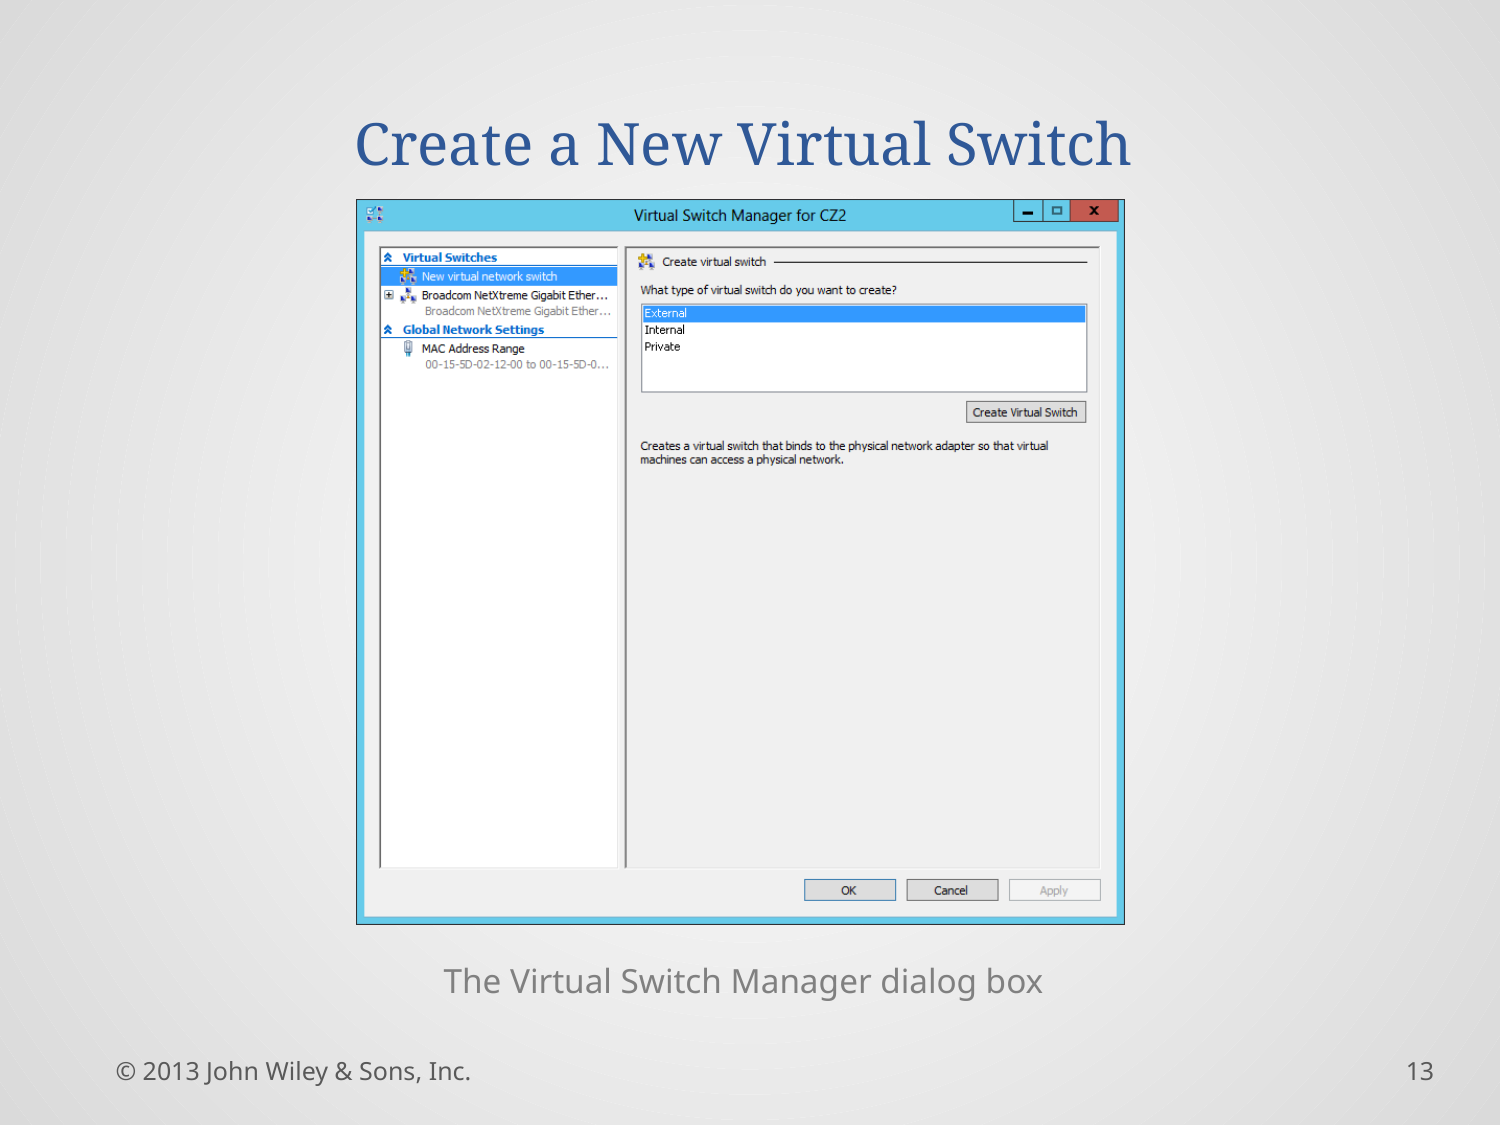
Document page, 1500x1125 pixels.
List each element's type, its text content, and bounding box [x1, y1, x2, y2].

title Create a New Virtual Switch [275, 37, 1213, 185]
footer © 2013 John Wiley & Sons, Inc. [108, 1042, 576, 1103]
slide_number 13 [1401, 1042, 1494, 1103]
list The Virtual Switch Manager dialog box [275, 953, 1213, 1041]
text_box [356, 199, 1126, 976]
